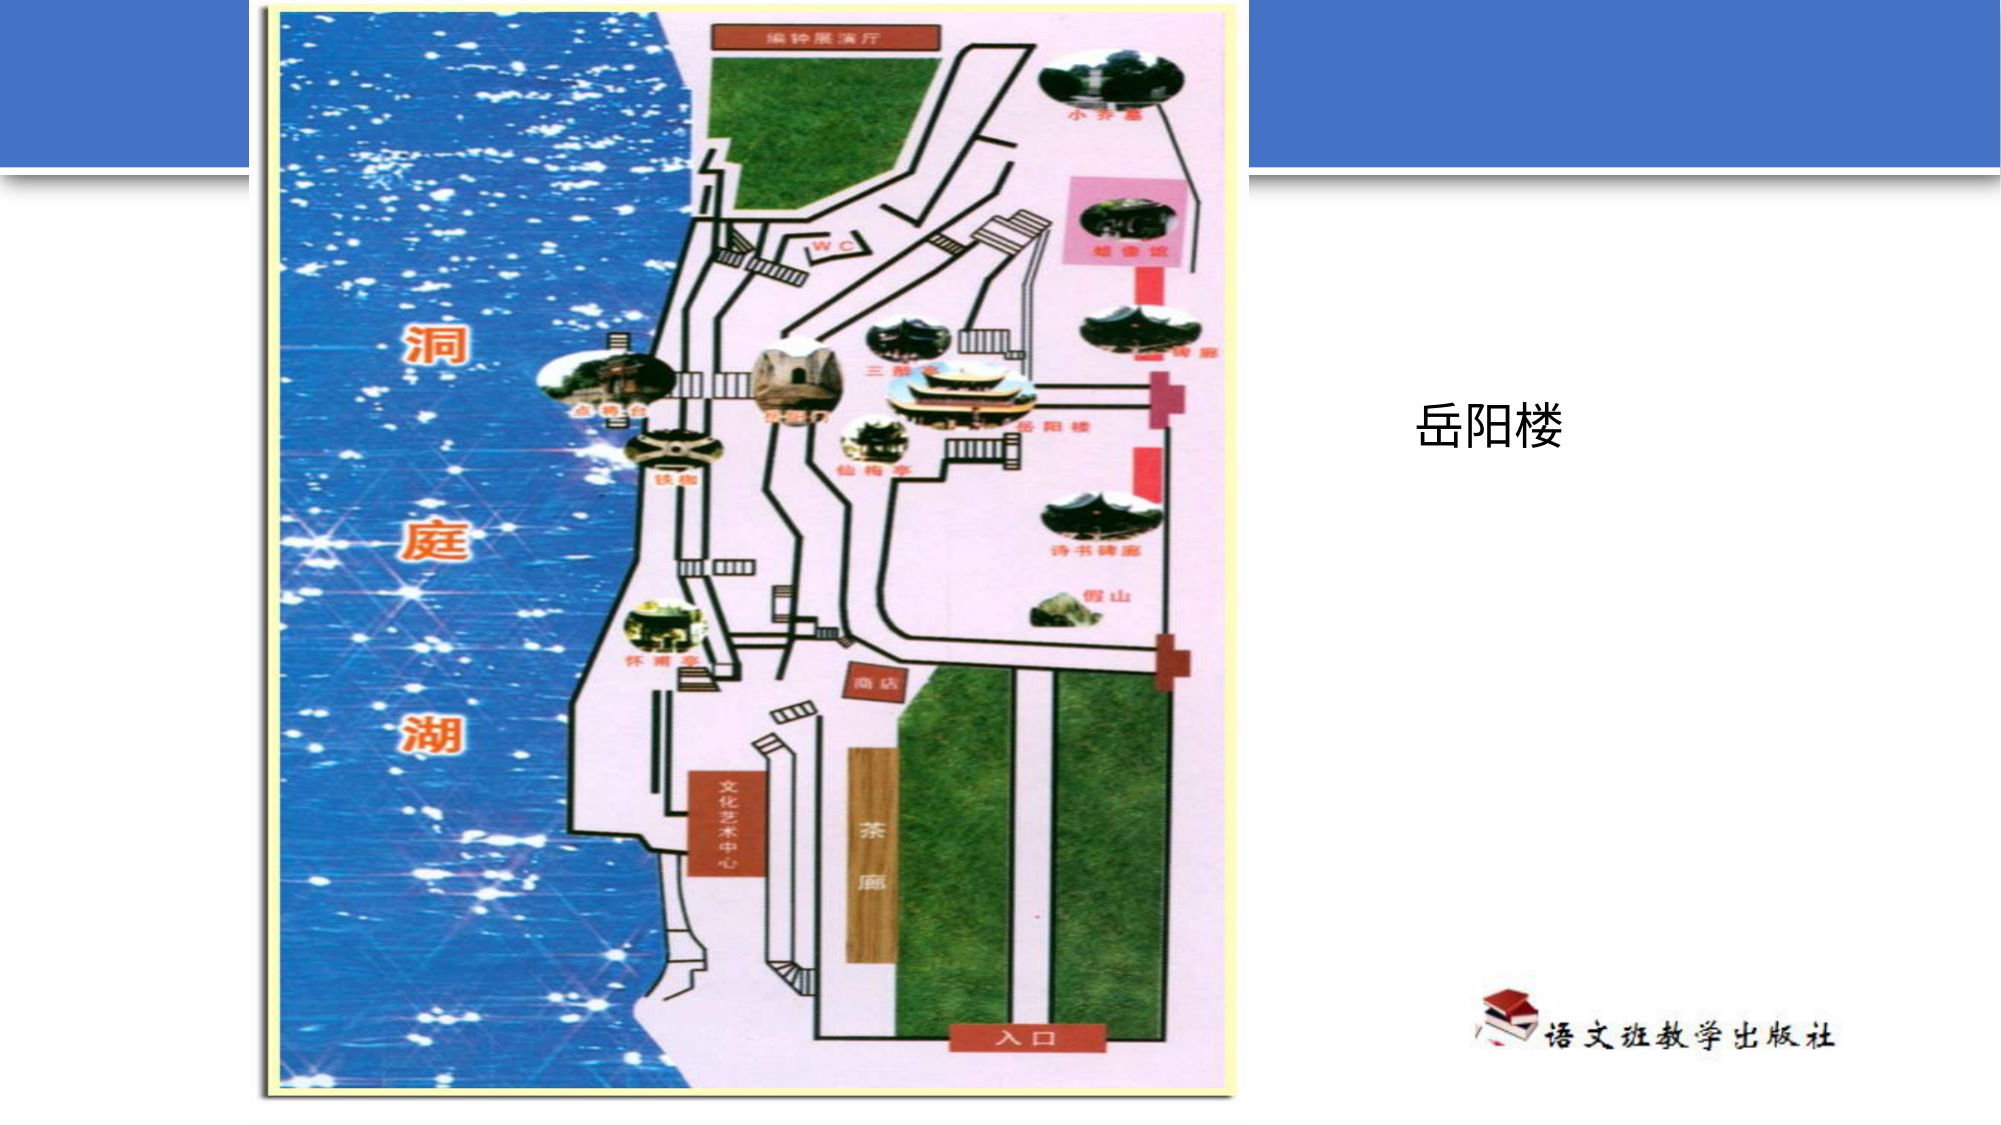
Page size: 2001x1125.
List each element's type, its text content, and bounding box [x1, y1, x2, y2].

picture [0, 0, 2001, 1125]
text_box 岳阳楼 [1399, 387, 1615, 463]
